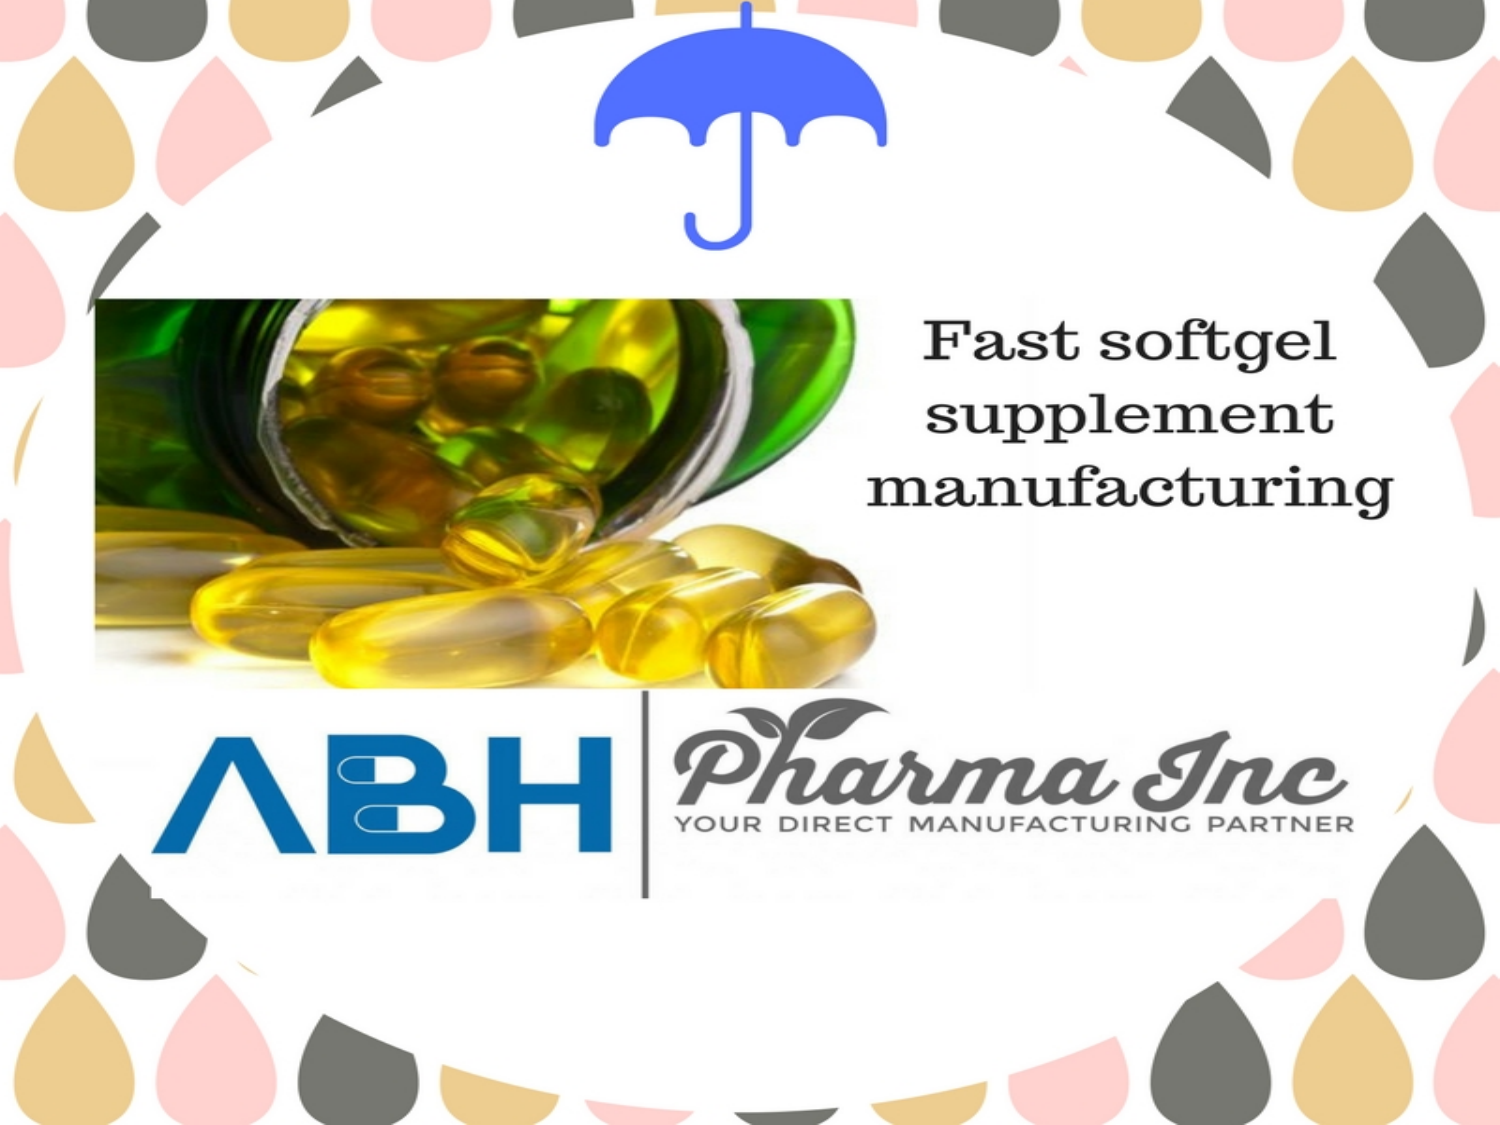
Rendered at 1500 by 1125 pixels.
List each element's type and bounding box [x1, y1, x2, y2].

list [0, 0, 1500, 1125]
